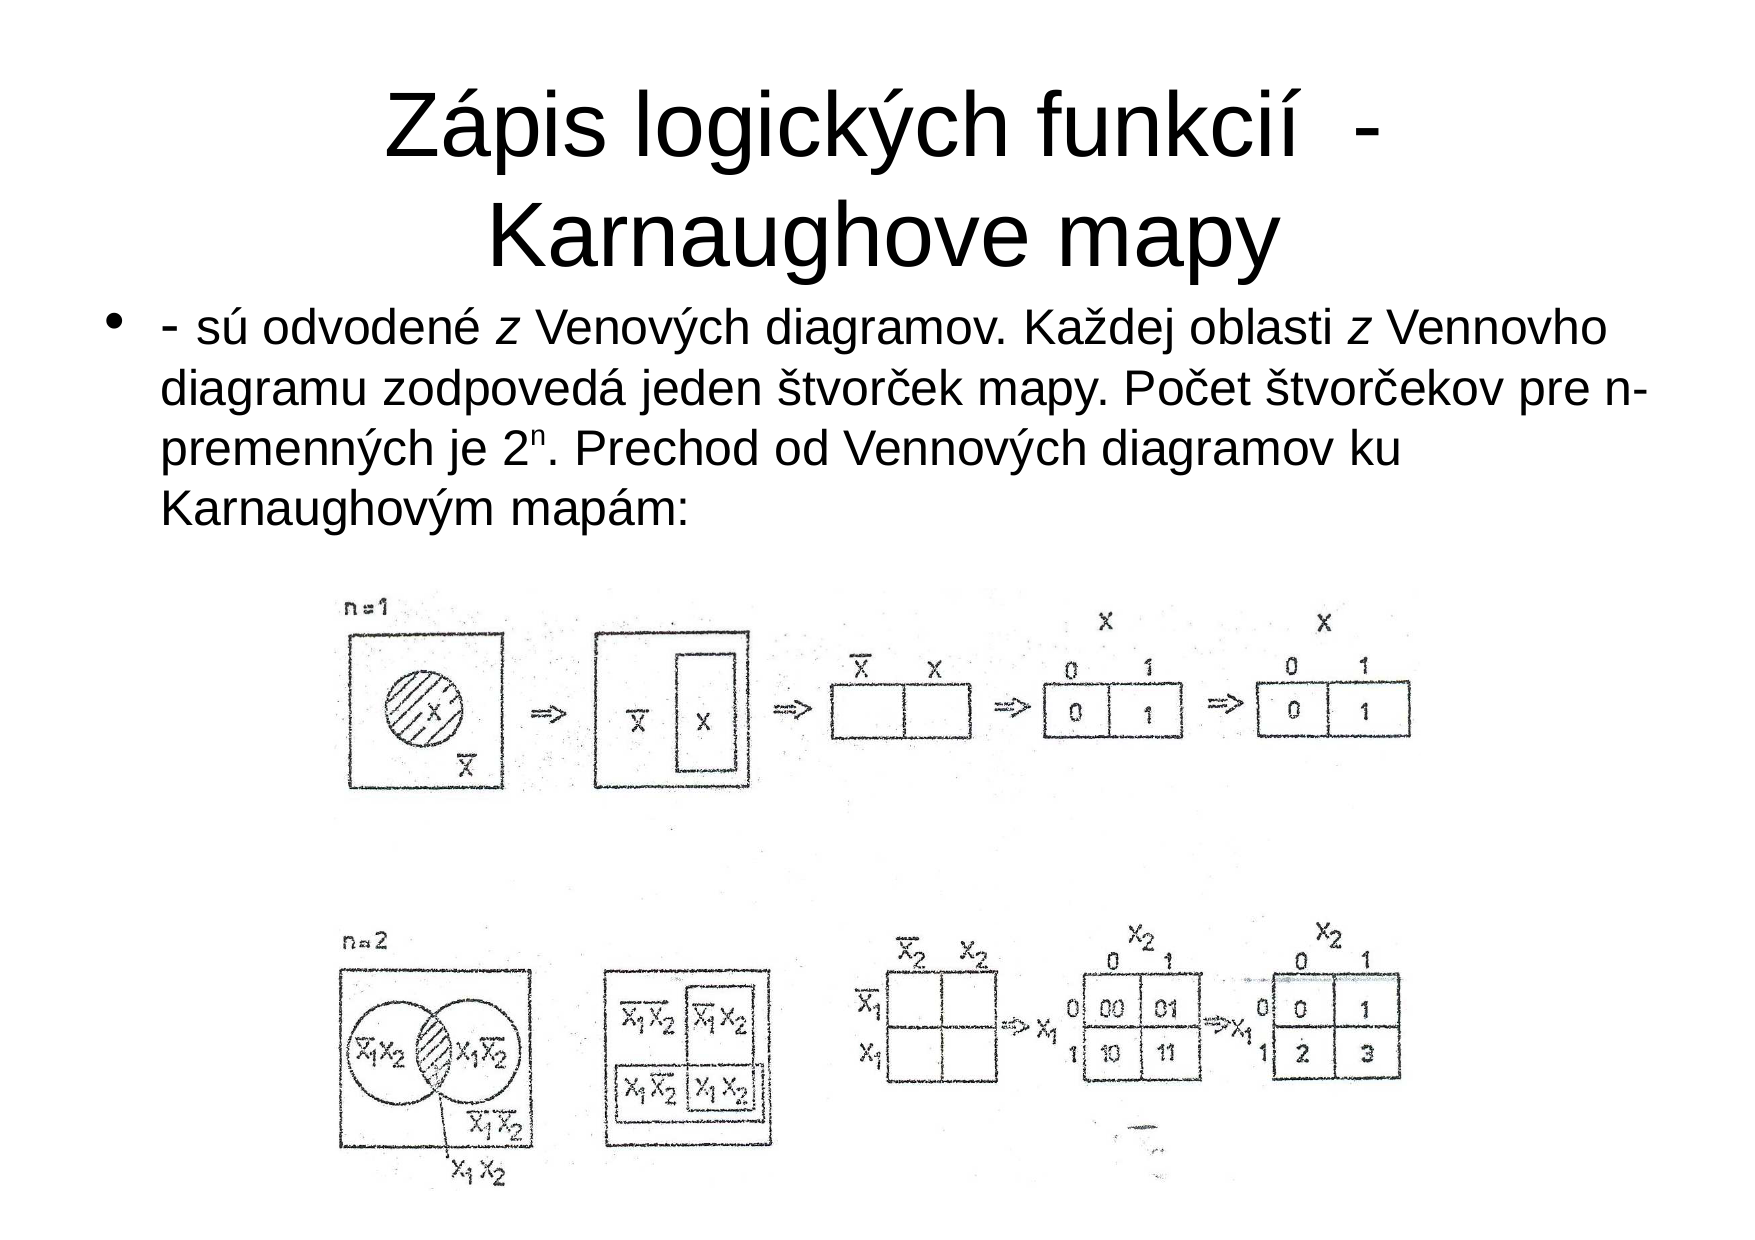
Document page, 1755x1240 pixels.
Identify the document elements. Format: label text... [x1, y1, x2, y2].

text_box [333, 588, 1421, 1191]
text_box Zápis logických funkcií - Karnaughove mapy [264, 48, 1503, 203]
list - sú odvodené z Venových diagramov. Každej oblasti z Vennovho diagramu zodpovedá jeden štvorček mapy. Počet štvorčekov pre n-premenných je 2n. Prechod od Vennových diagramov ku Karnaughovým mapám: [102, 285, 1653, 536]
